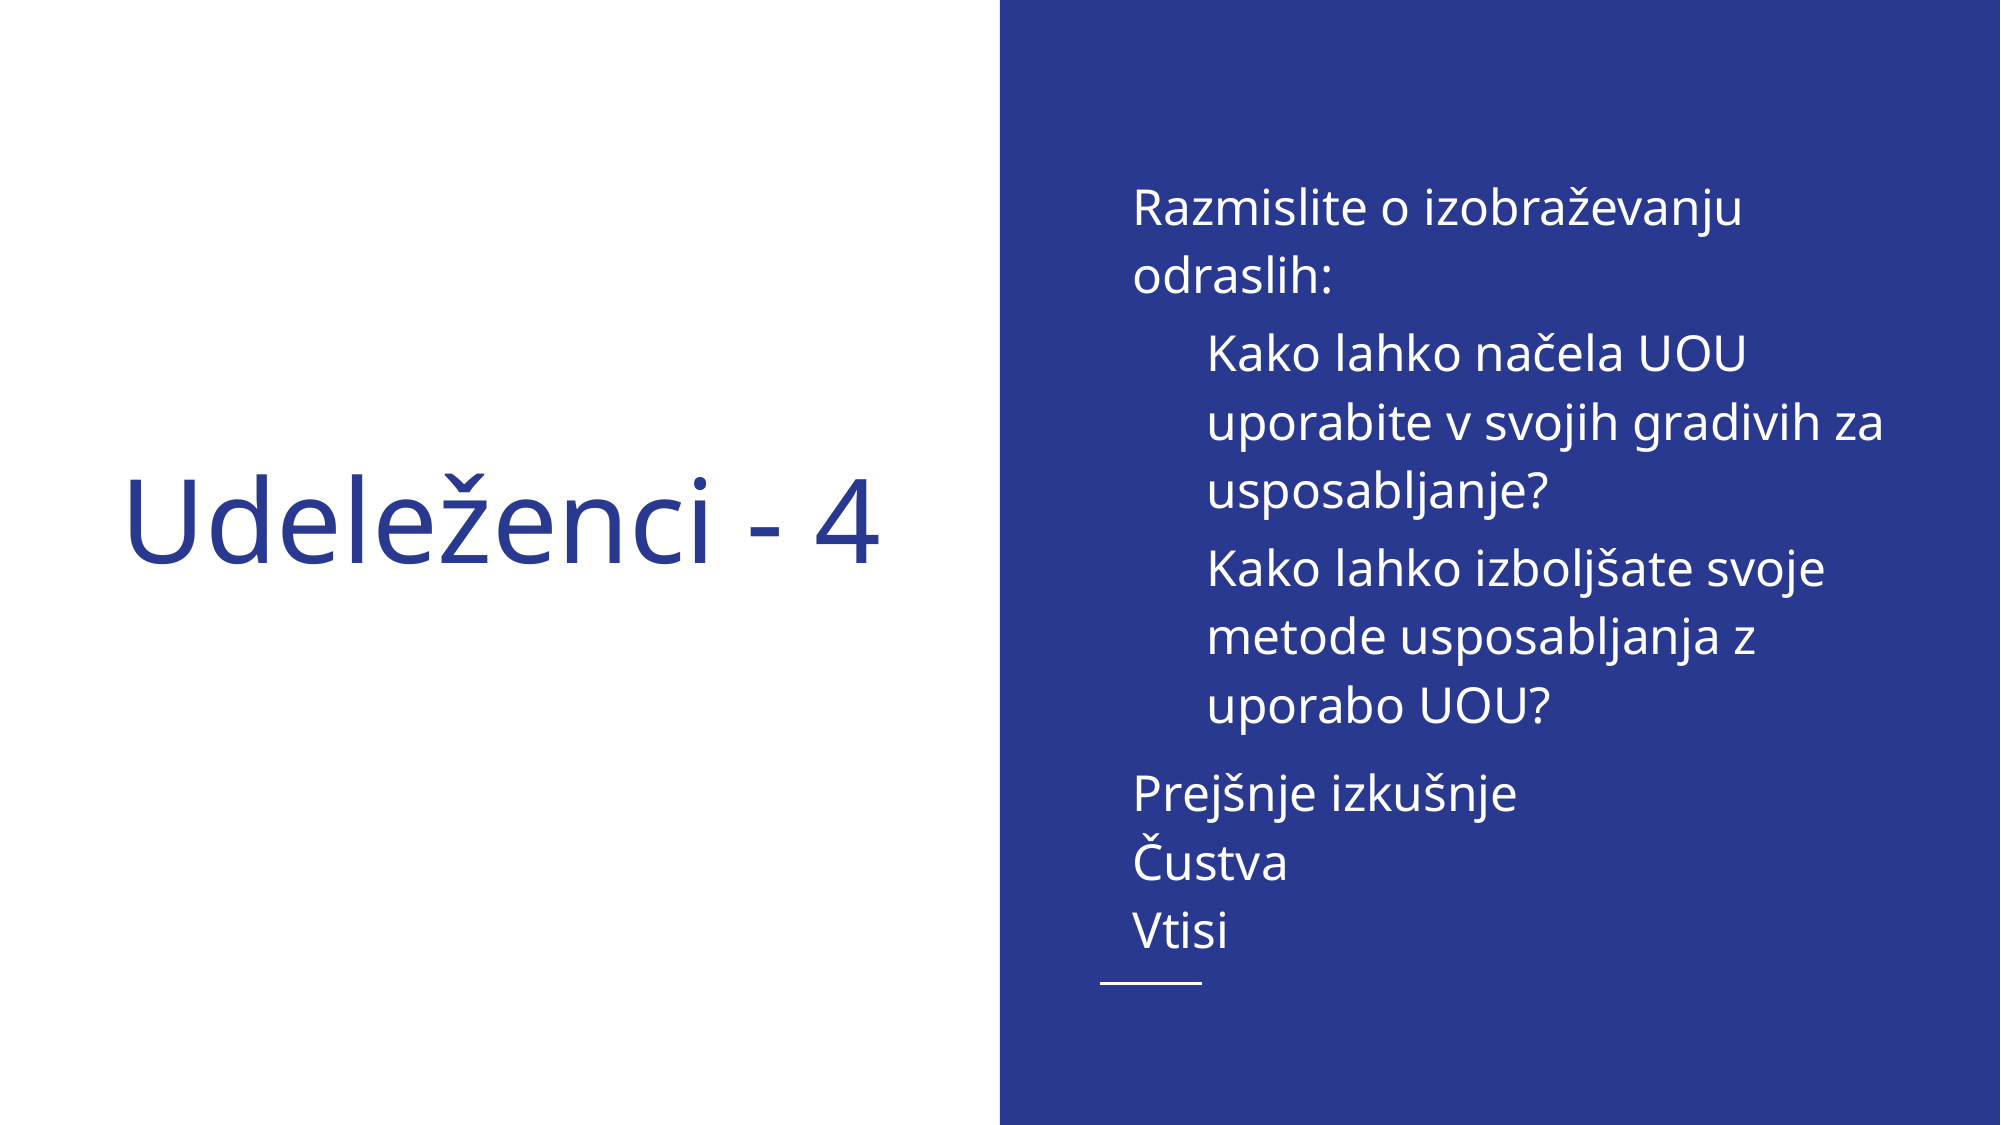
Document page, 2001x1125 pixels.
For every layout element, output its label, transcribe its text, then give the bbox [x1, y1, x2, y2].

list Razmislite o izobraževanju odraslih: Kako lahko načela UOU uporabite v svojih gradivih za usposabljanje? Kako lahko izboljšate svoje metode usposabljanja z uporabo UOU? Prejšnje izkušnje Čustva Vtisi [1080, 158, 1920, 967]
title Udeleženci - 4 [58, 251, 943, 594]
